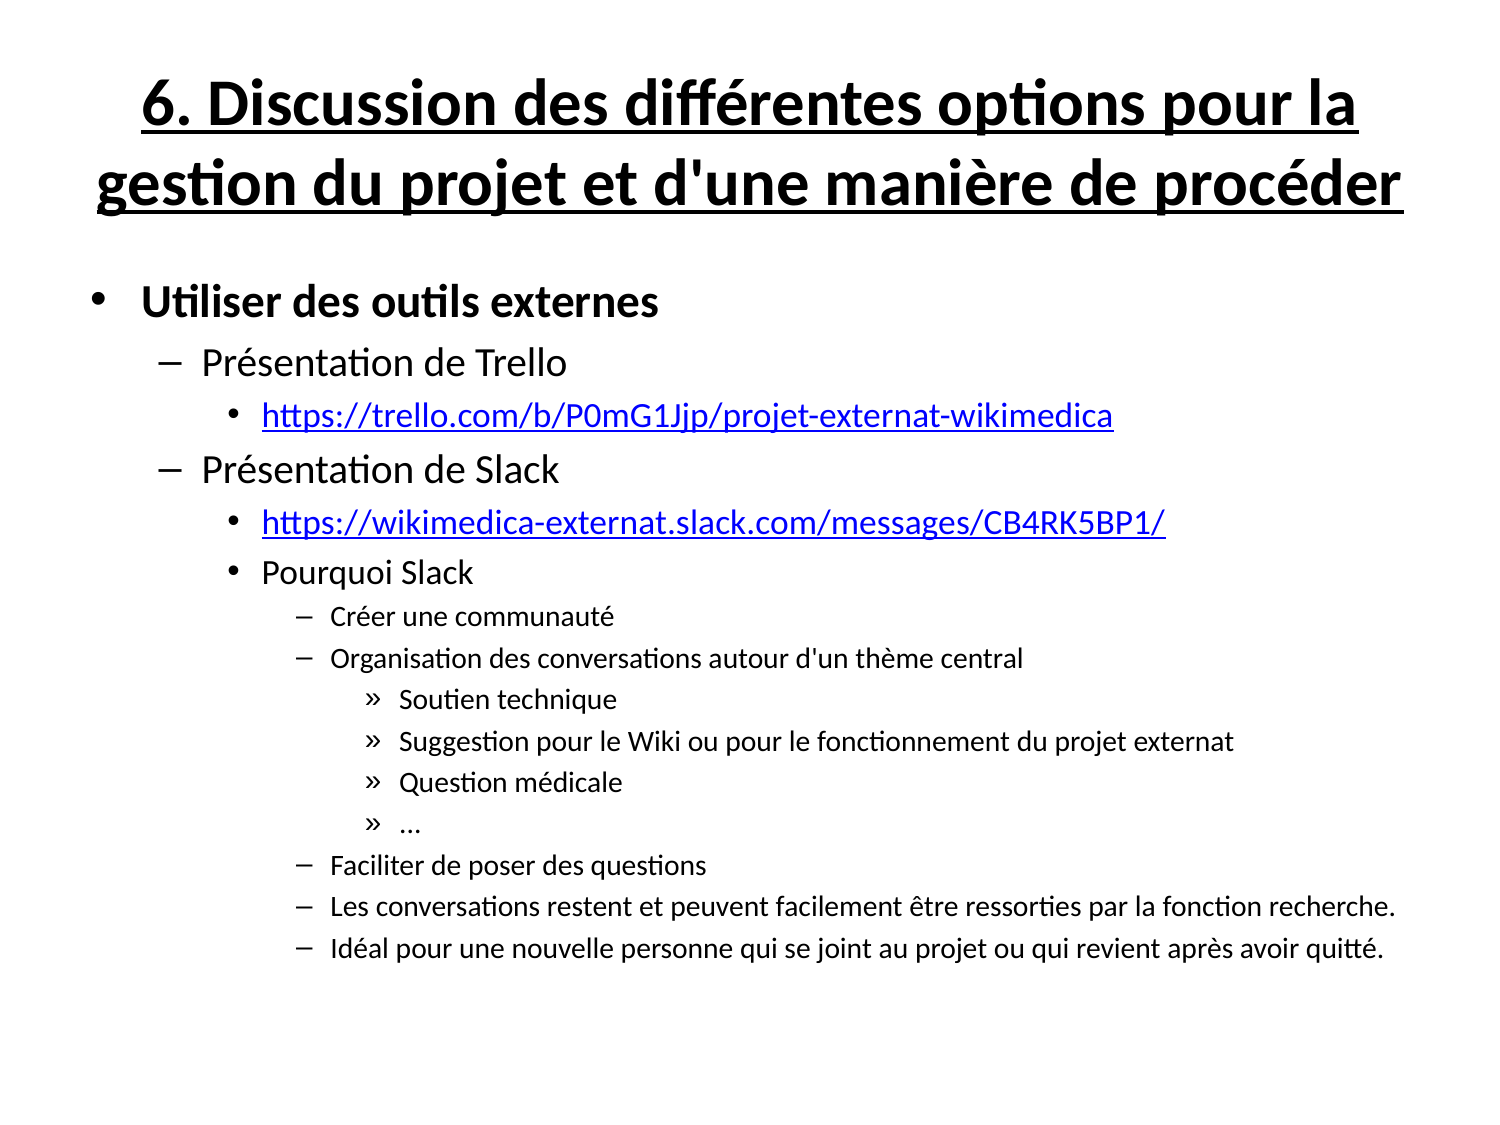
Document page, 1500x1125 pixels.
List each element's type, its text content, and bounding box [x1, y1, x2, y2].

list Utiliser des outils externes Présentation de Trello https://trello.com/b/P0mG1Jjp/projet-externat-wikimedica Présentation de Slack https://wikimedica-externat.slack.com/messages/CB4RK5BP1/ Pourquoi Slack Créer une communauté Organisation des conversations autour d'un thème central Soutien technique Suggestion pour le Wiki ou pour le fonctionnement du projet externat Question médicale ... Faciliter de poser des questions Les conversations restent et peuvent facilement être ressorties par la fonction recherche. Idéal pour une nouvelle personne qui se joint au projet ou qui revient après avoir quitté. [75, 262, 1425, 1005]
title 6. Discussion des différentes options pour la gestion du projet et d'une manière de procéder [75, 45, 1425, 233]
